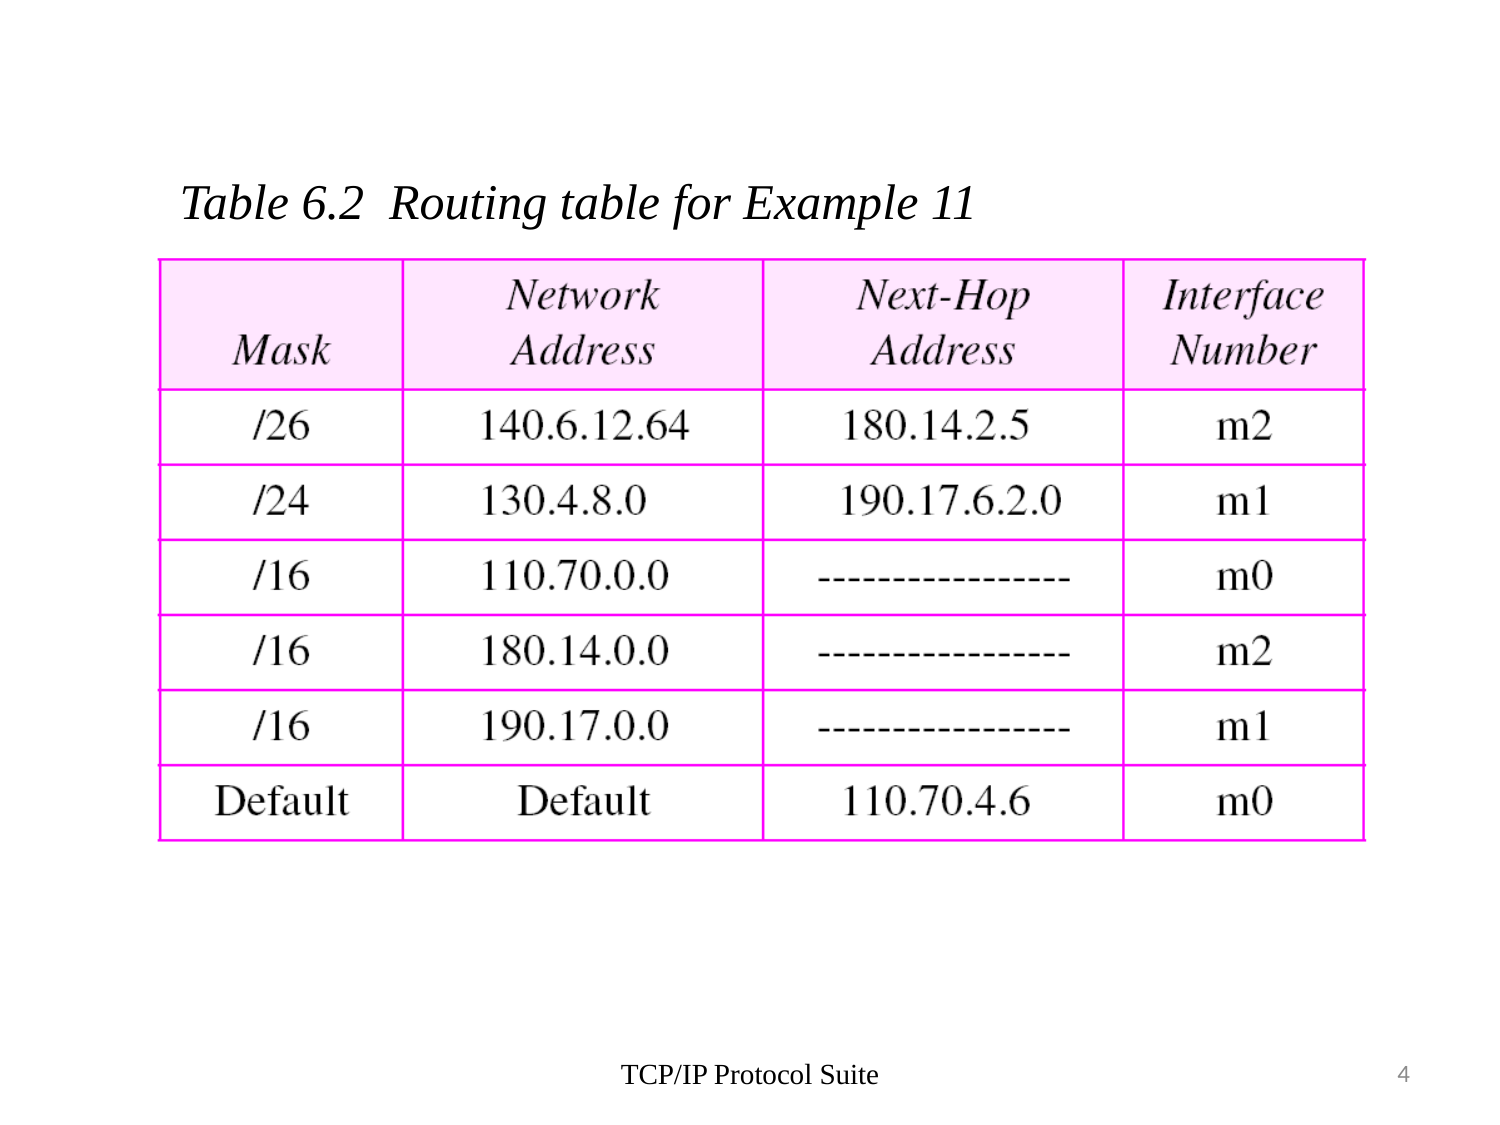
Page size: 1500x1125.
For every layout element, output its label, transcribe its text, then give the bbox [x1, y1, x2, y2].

text_box Table 6.2 Routing table for Example 11 [164, 162, 993, 238]
footer TCP/IP Protocol Suite [512, 1042, 988, 1103]
picture [99, 247, 1401, 878]
slide_number 4 [1074, 1042, 1425, 1103]
